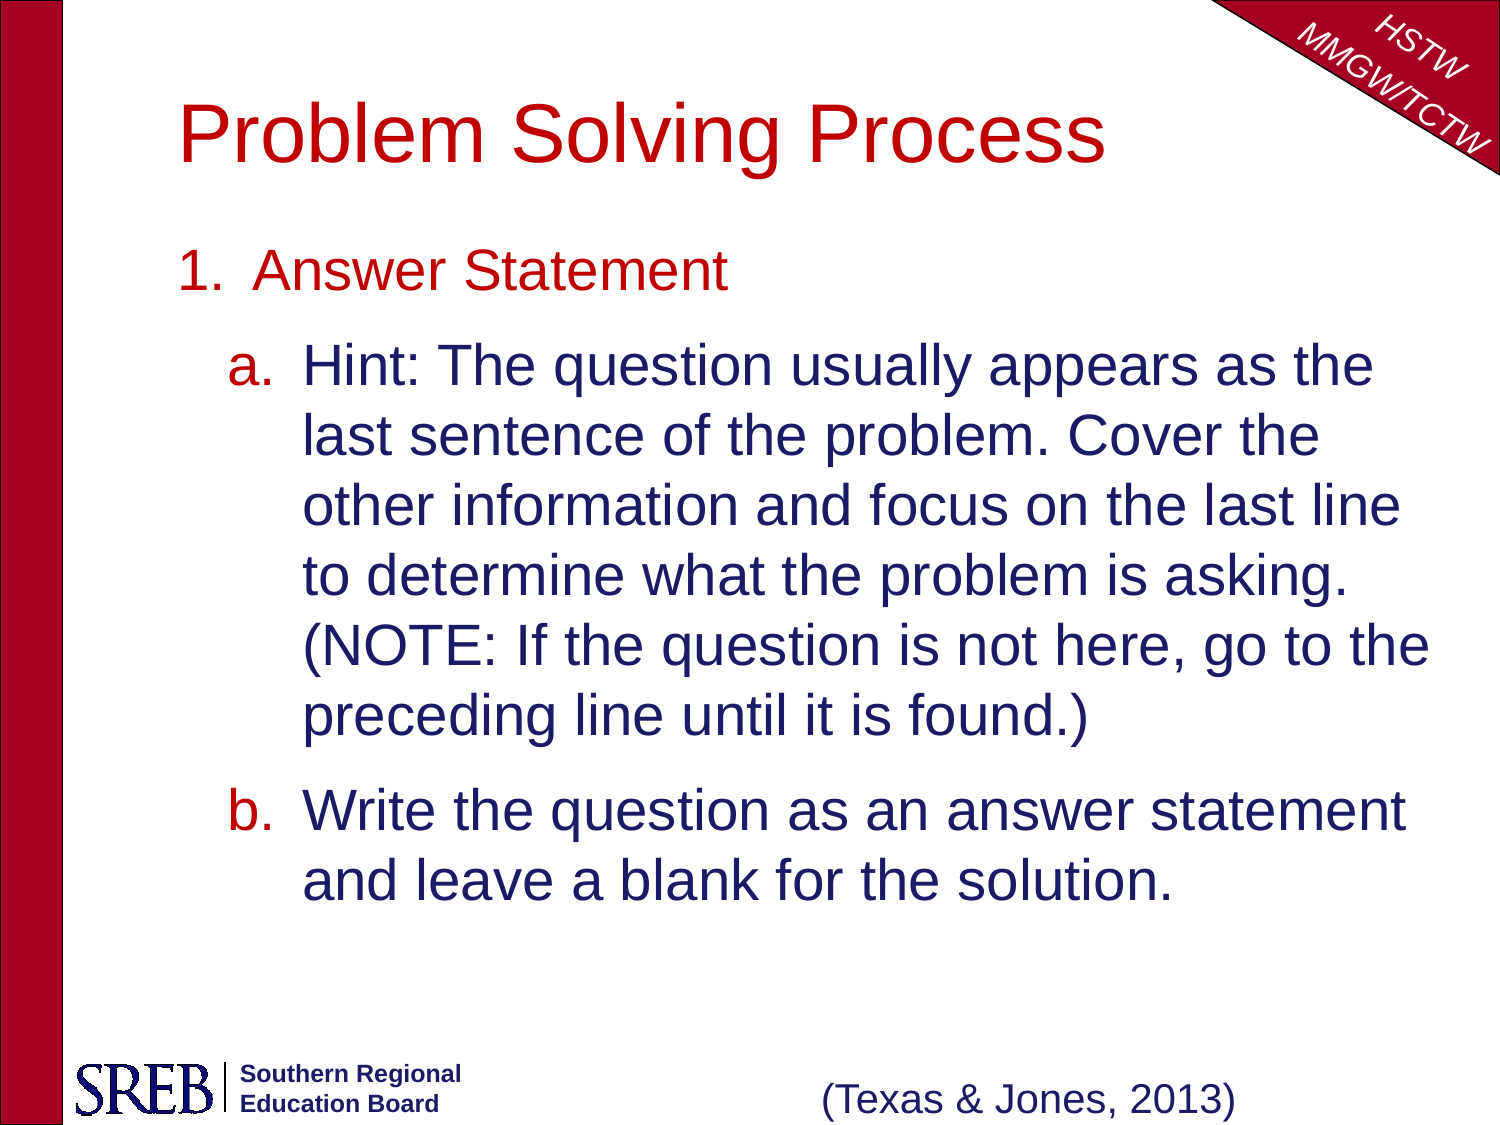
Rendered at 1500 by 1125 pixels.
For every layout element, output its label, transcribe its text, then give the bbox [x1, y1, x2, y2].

text_box Problem Solving Process [162, 71, 1325, 187]
list Answer Statement Hint: The question usually appears as the last sentence of the problem. Cover the other information and focus on the last line to determine what the problem is asking. (NOTE: If the question is not here, go to the preceding line until it is found.) Write the question as an answer statement and leave a blank for the solution. [162, 224, 1462, 1003]
text_box (Texas & Jones, 2013) [806, 1064, 1421, 1125]
